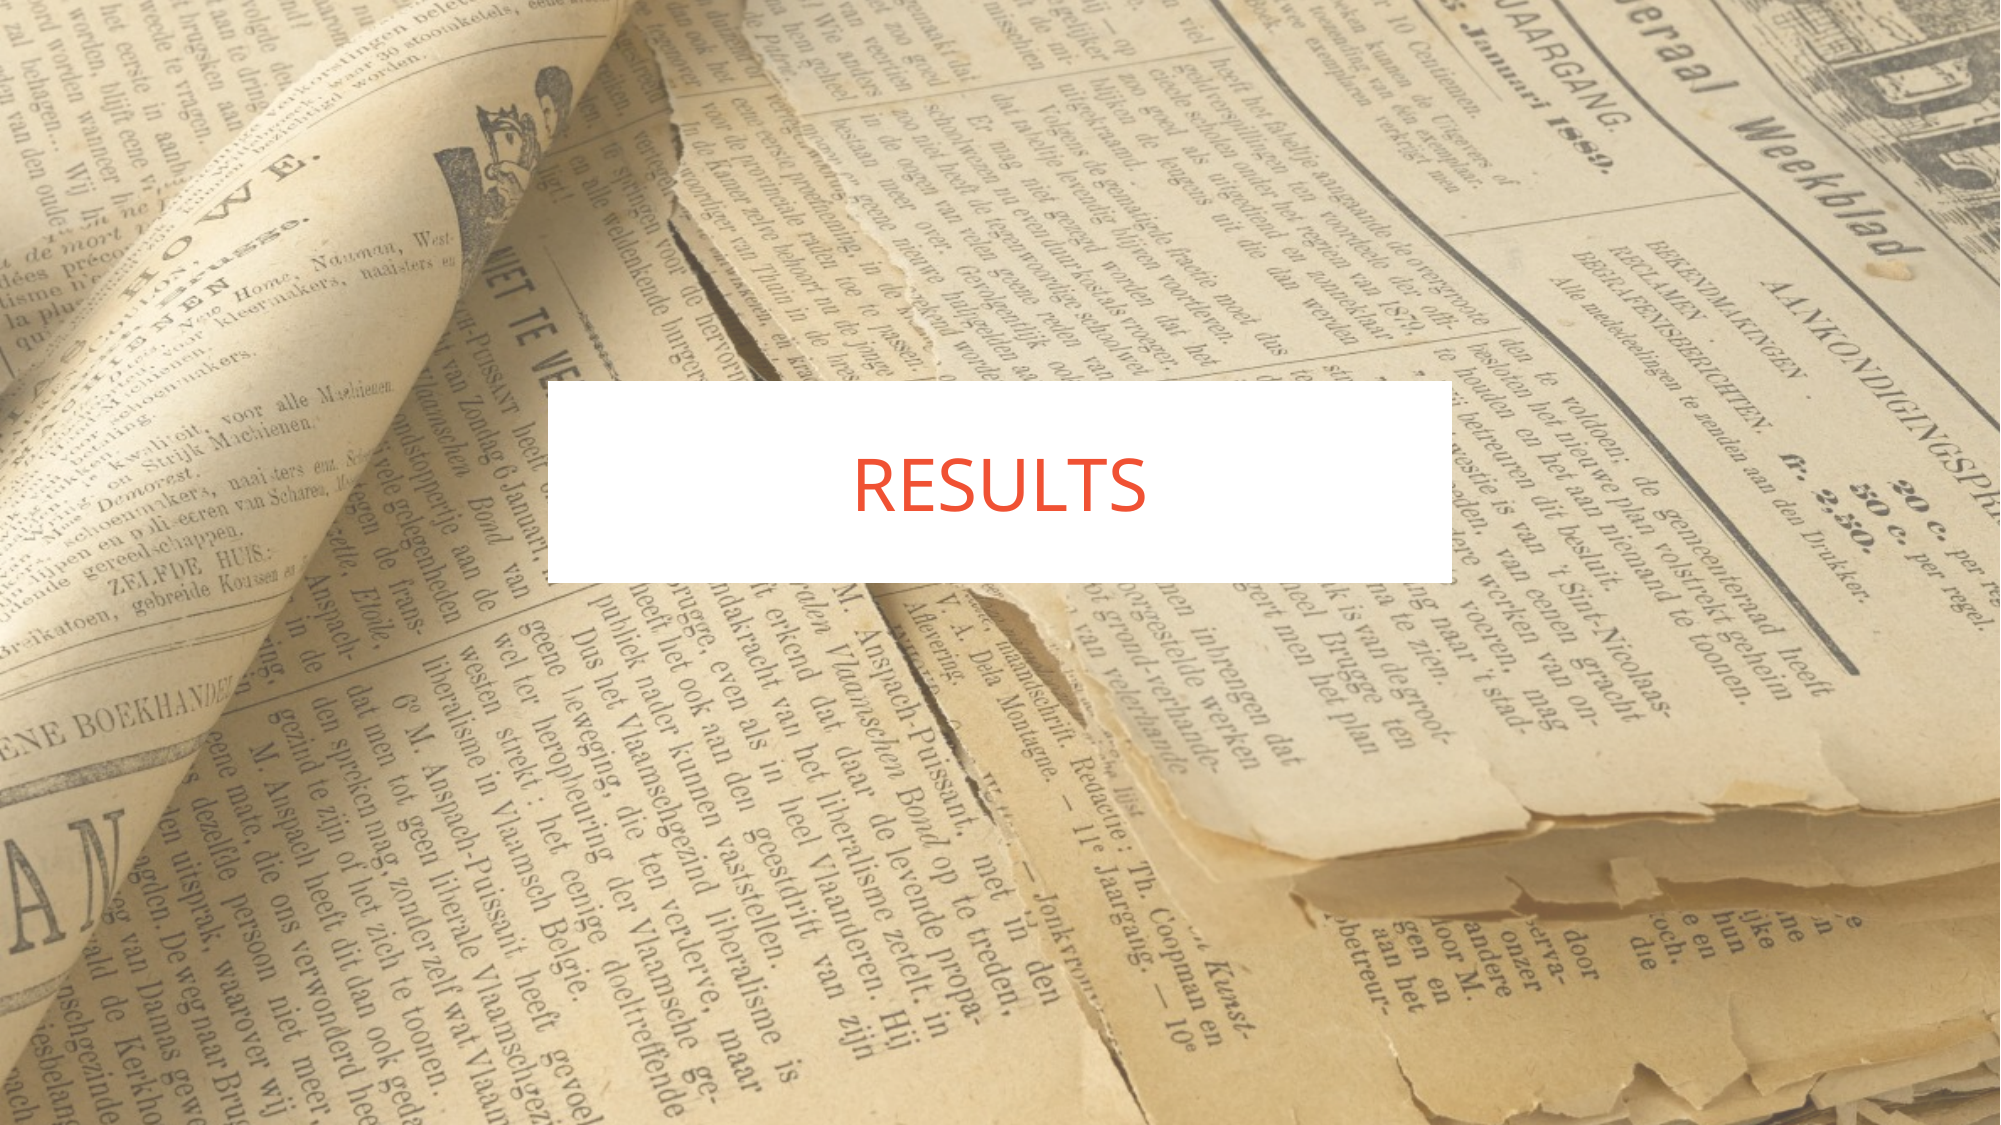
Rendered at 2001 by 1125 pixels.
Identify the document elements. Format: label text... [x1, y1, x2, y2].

text_box RESULTS [548, 381, 1452, 583]
list Calamari software in relation to the original OCR [0, 0, 2000, 1125]
